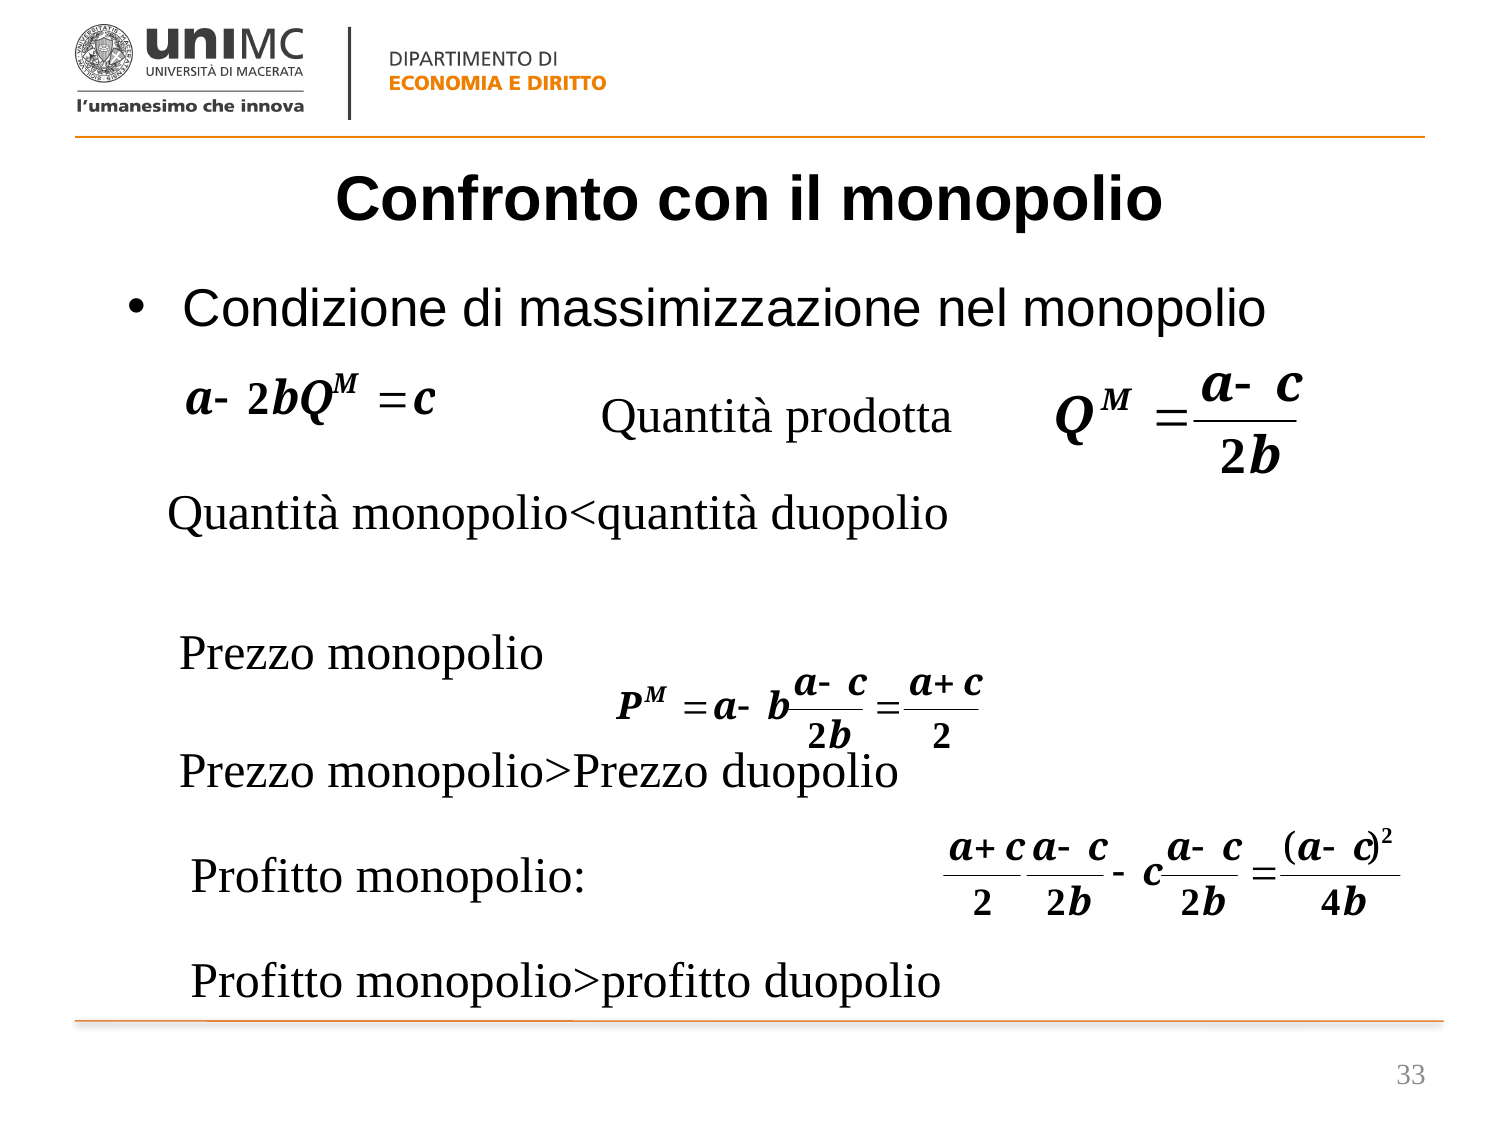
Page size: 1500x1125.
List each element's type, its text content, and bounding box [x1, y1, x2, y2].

text_box Profitto monopolio>profitto duopolio [175, 940, 1032, 1016]
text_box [609, 659, 985, 757]
text_box [0, 1, 1500, 75]
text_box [175, 363, 435, 434]
picture [75, 75, 1425, 113]
text_box [0, 113, 1500, 189]
list Condizione di massimizzazione nel monopolio [112, 266, 1388, 399]
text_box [1036, 351, 1307, 486]
text_box Quantità monopolio<quantità duopolio [152, 471, 1055, 547]
text_box Prezzo monopolio [163, 612, 633, 688]
slide_number 33 [1091, 1042, 1442, 1103]
text_box Quantità prodotta [585, 374, 1031, 450]
text_box Profitto monopolio: [175, 835, 704, 910]
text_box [937, 816, 1407, 925]
text_box Prezzo monopolio>Prezzo duopolio [163, 729, 1172, 805]
title Confronto con il monopolio [75, 189, 1425, 241]
